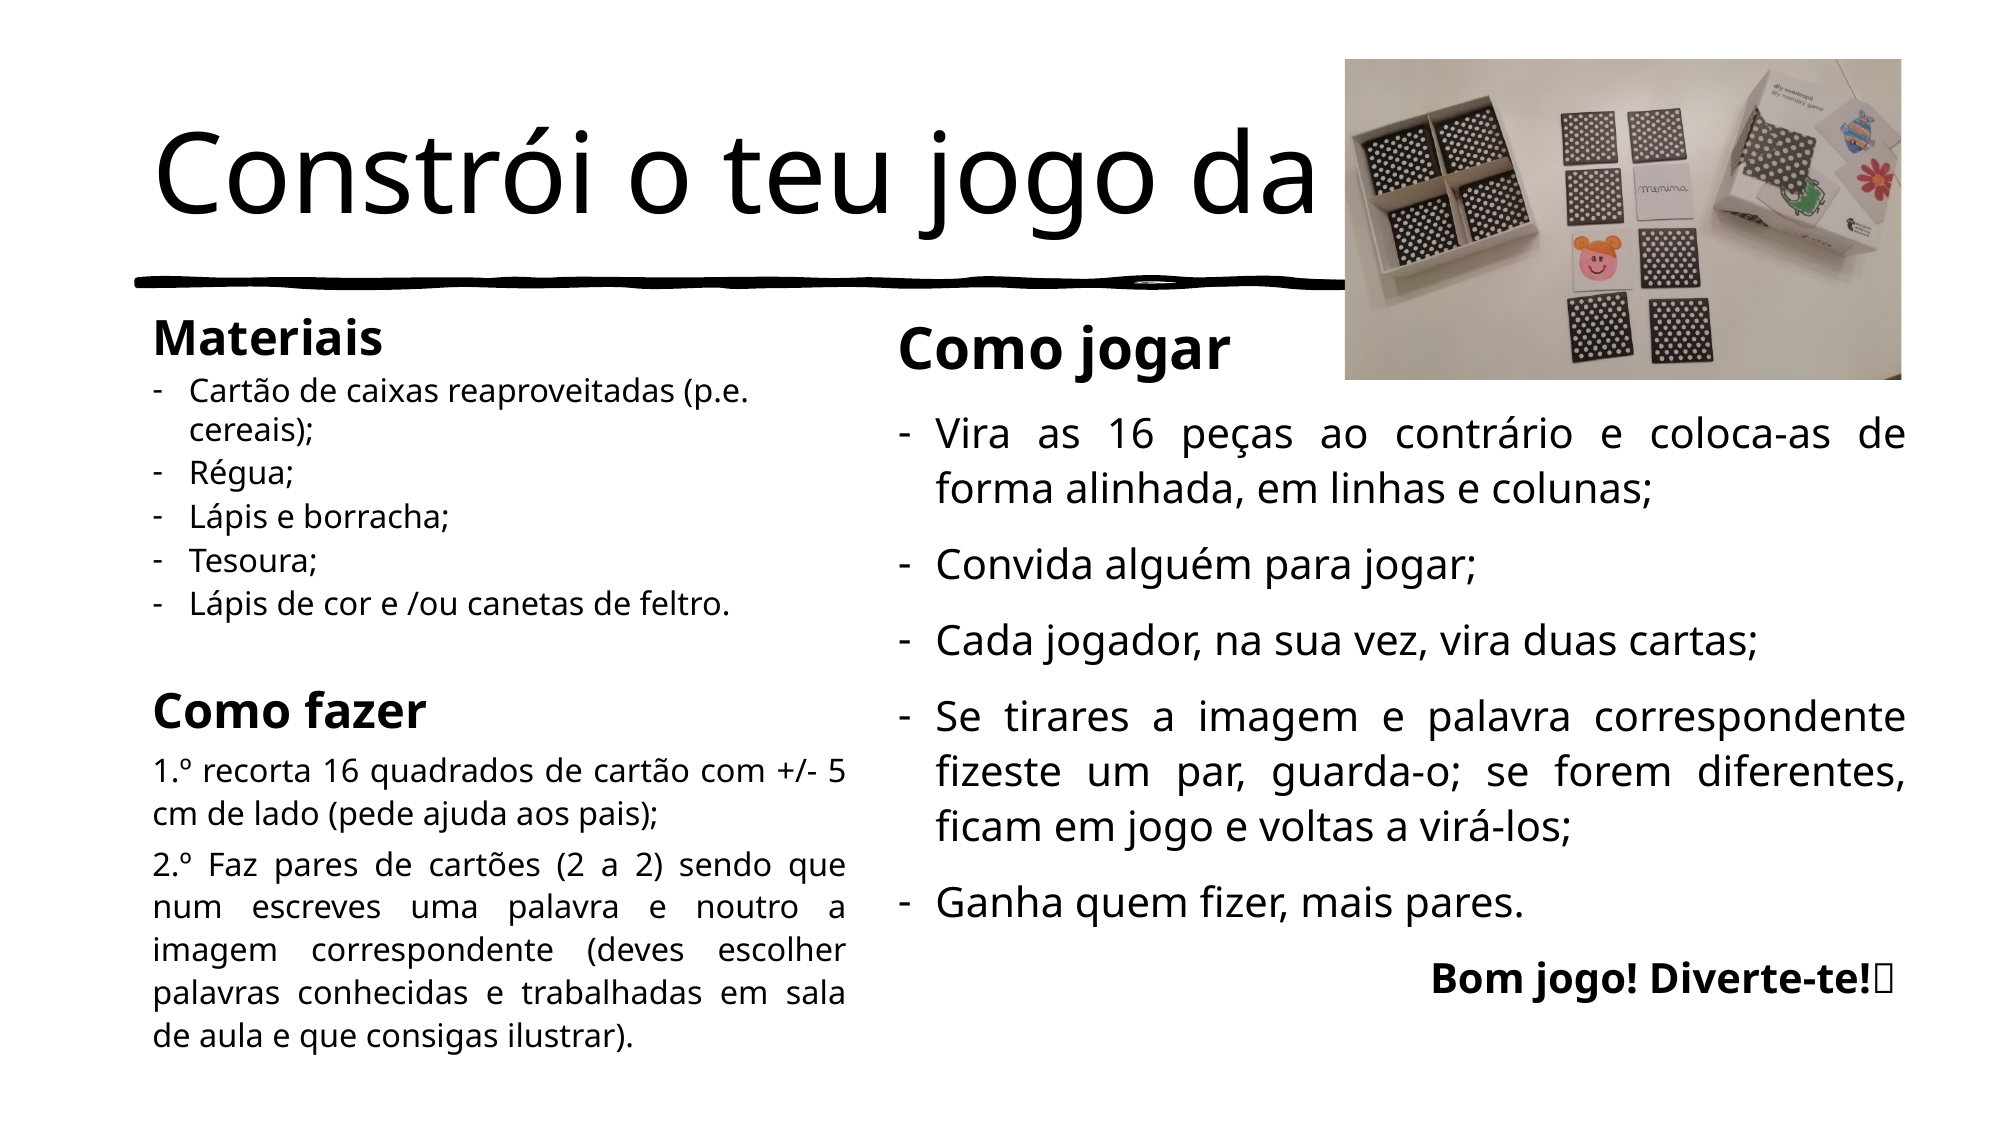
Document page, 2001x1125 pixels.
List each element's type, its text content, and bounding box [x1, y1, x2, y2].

picture [1344, 59, 1902, 380]
list Materiais Cartão de caixas reaproveitadas (p.e. cereais); Régua; Lápis e borracha; Tesoura; Lápis de cor e /ou canetas de feltro. Como fazer 1.º recorta 16 quadrados de cartão com +/- 5 cm de lado (pede ajuda aos pais); 2.º Faz pares de cartões (2 a 2) sendo que num escreves uma palavra e noutro a imagem correspondente (deves escolher palavras conhecidas e trabalhadas em sala de aula e que consigas ilustrar). [137, 293, 863, 1066]
title Constrói o teu jogo da Memória [137, 59, 1344, 278]
text_box Como jogar Vira as 16 peças ao contrário e coloca-as de forma alinhada, em linhas e colunas; Convida alguém para jogar; Cada jogador, na sua vez, vira duas cartas; Se tirares a imagem e palavra correspondente fizeste um par, guarda-o; se forem diferentes, ficam em jogo e voltas a virá-los; Ganha quem fizer, mais pares. Bom jogo! Diverte-te! [882, 297, 1922, 1065]
